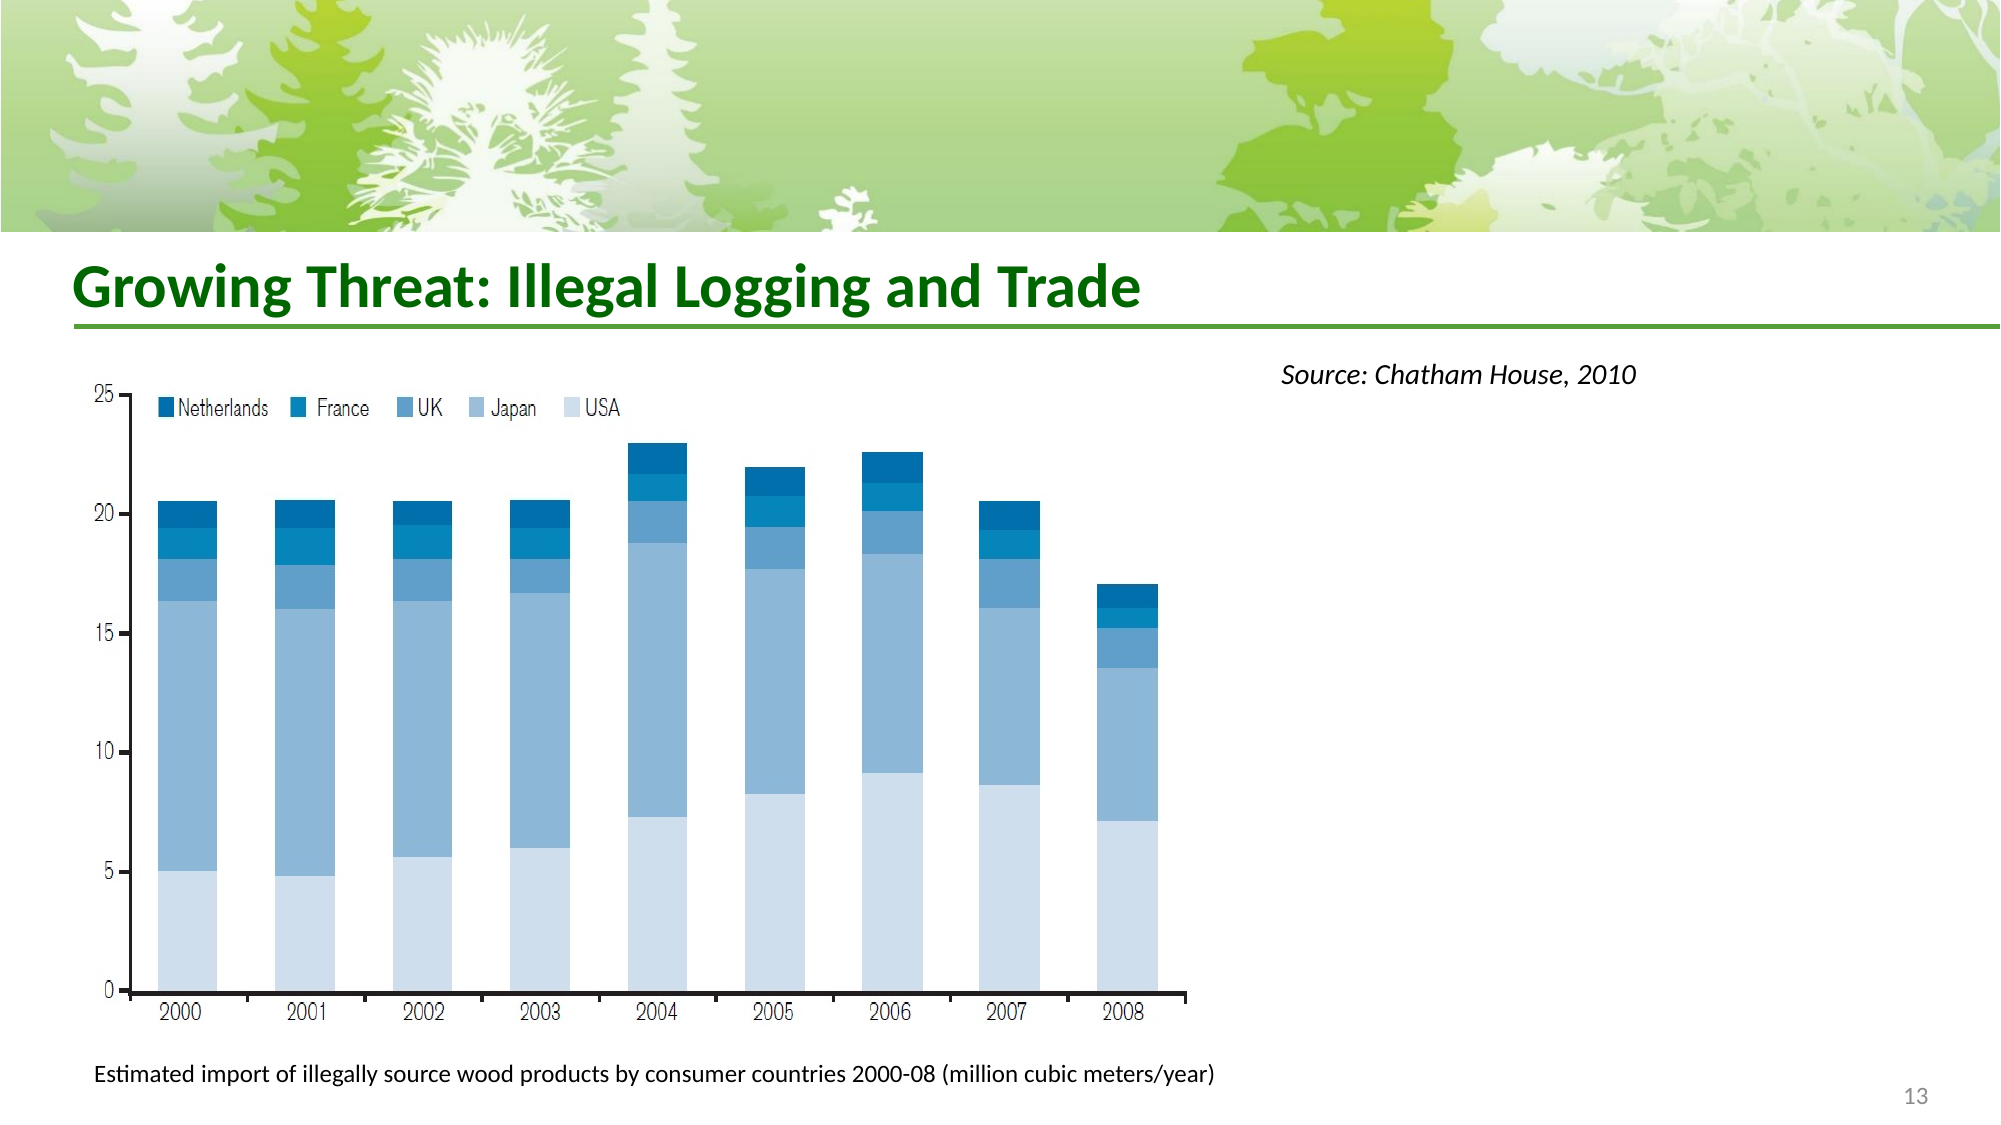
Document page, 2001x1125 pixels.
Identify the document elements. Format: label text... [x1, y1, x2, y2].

slide_number 13 [1493, 1065, 1944, 1125]
picture [79, 347, 1214, 1040]
text_box Source: Chatham House, 2010 [1266, 347, 1750, 395]
text_box Estimated import of illegally source wood products by consumer countries 2000-08 (million cubic meters/year) [79, 1049, 1843, 1125]
picture [0, 0, 2000, 232]
title Growing Threat: Illegal Logging and Trade [57, 193, 1558, 382]
